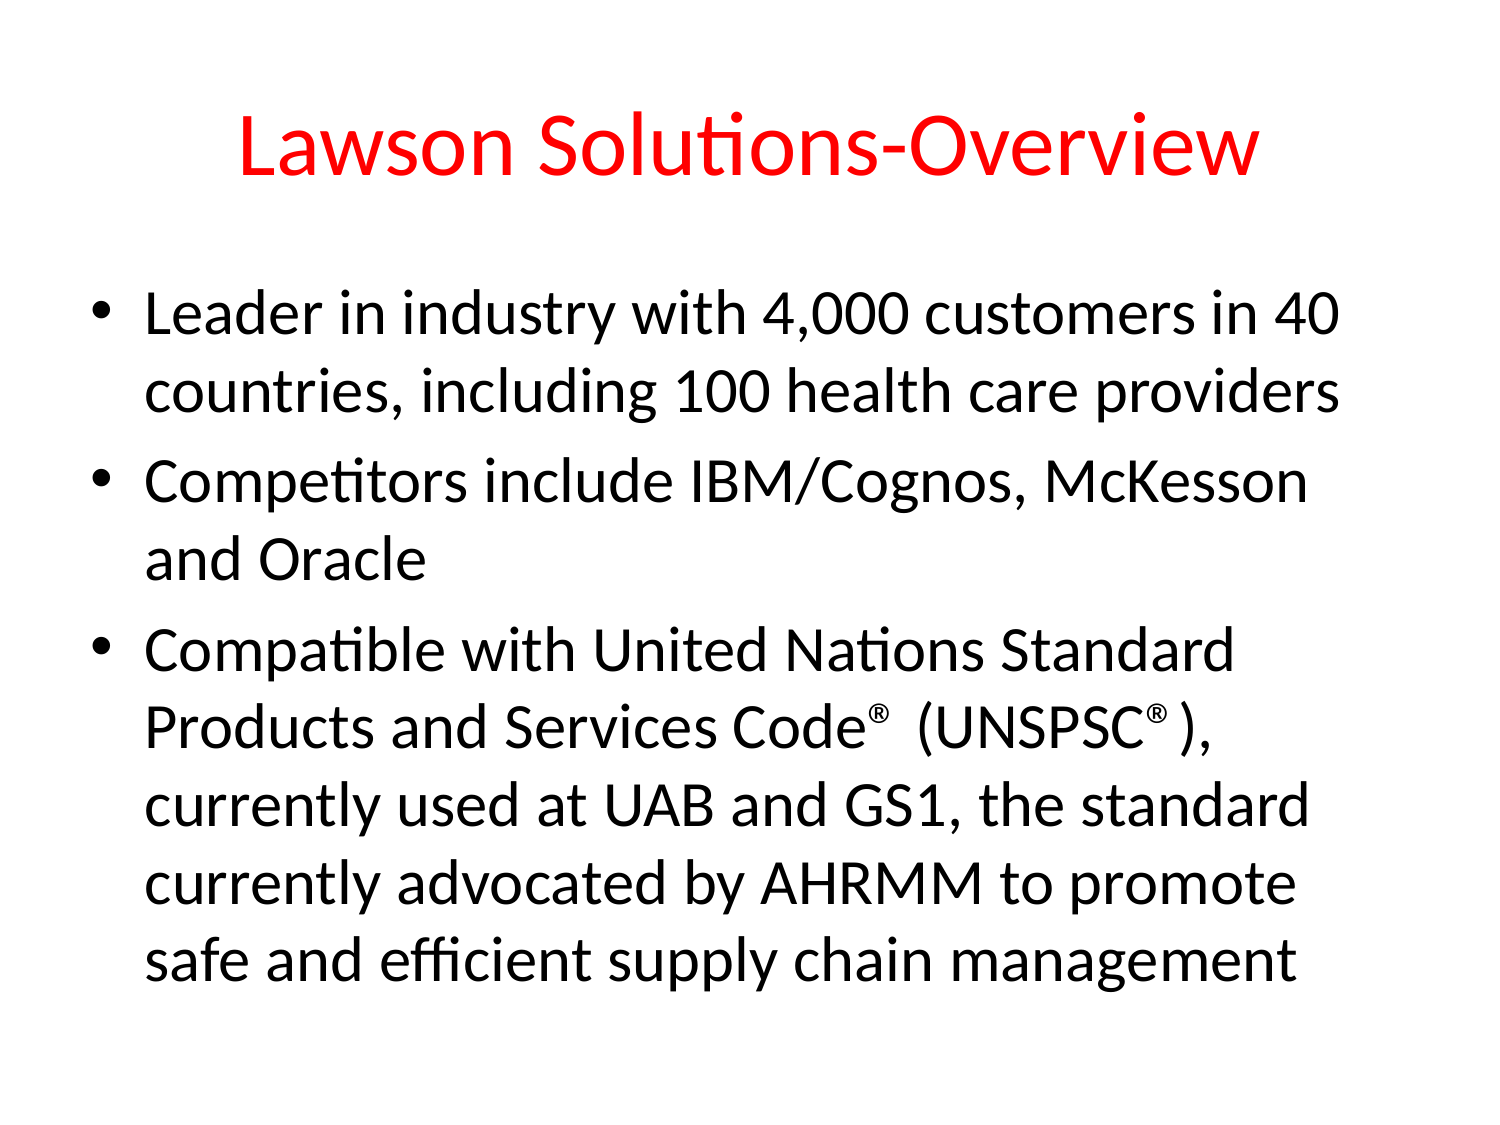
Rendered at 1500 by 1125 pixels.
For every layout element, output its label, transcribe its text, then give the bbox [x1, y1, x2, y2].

list Leader in industry with 4,000 customers in 40 countries, including 100 health care providers Competitors include IBM/Cognos, McKesson and Oracle Compatible with United Nations Standard Products and Services Code® (UNSPSC®), currently used at UAB and GS1, the standard currently advocated by AHRMM to promote safe and efficient supply chain management [75, 262, 1425, 1005]
title Lawson Solutions-Overview [75, 45, 1425, 233]
